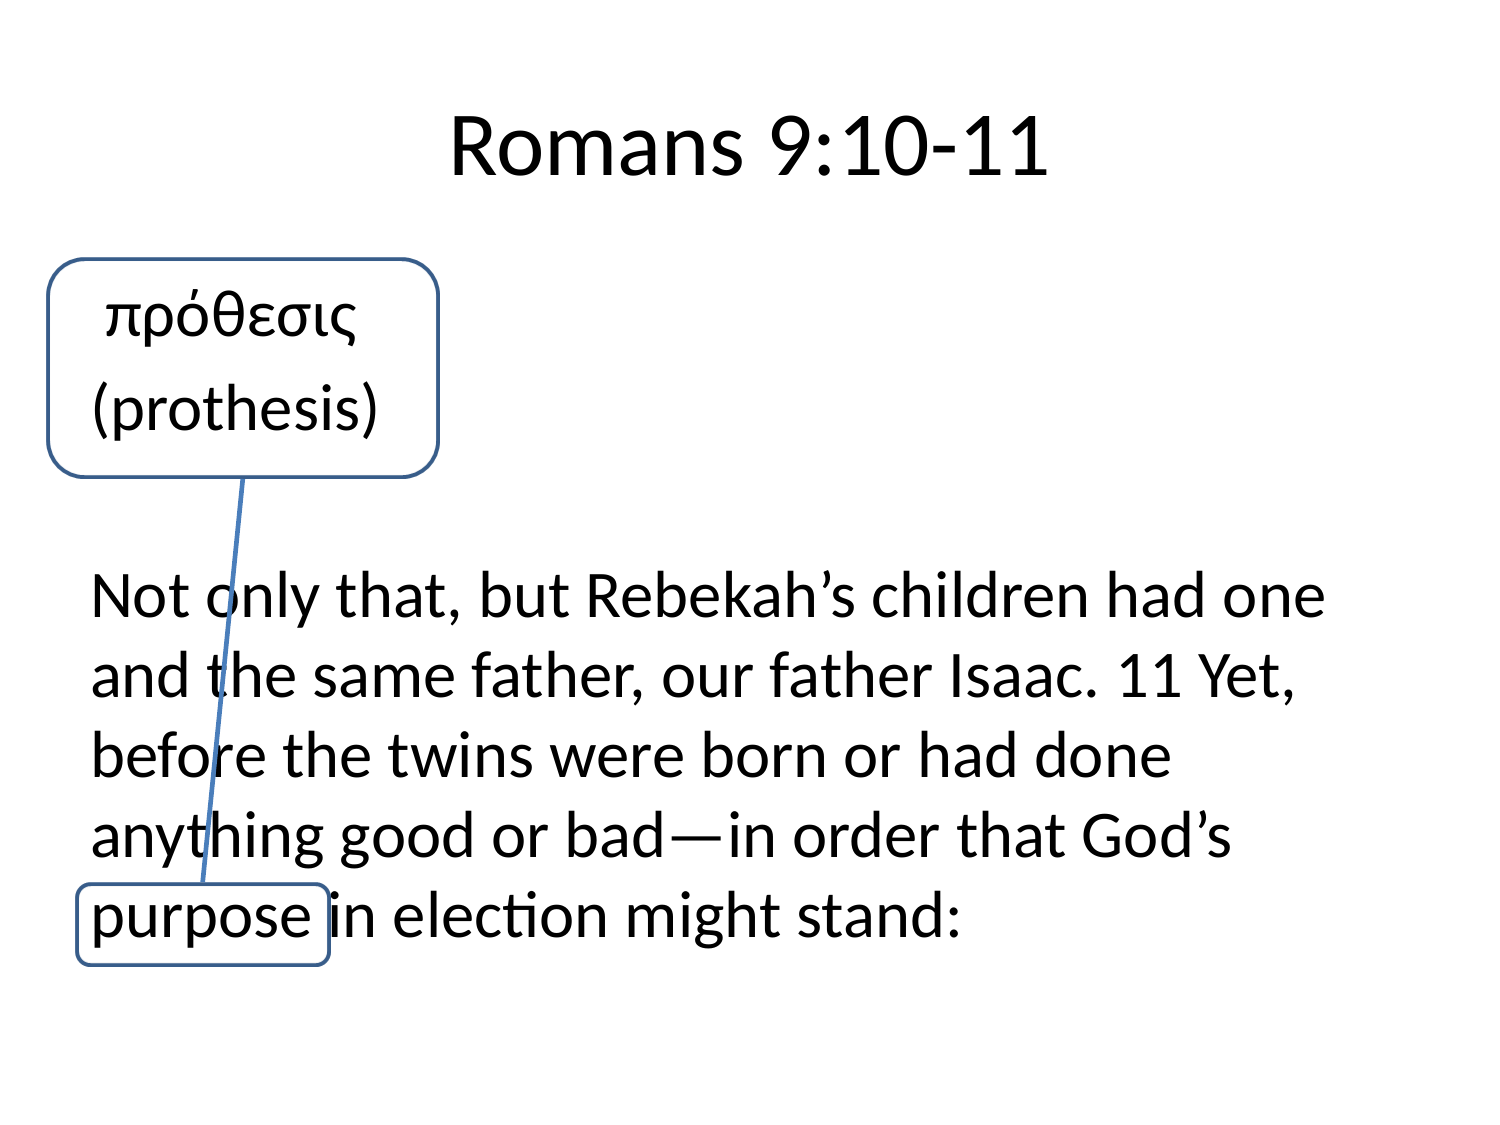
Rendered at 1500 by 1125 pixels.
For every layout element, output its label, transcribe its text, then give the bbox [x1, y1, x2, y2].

picture [46, 257, 440, 480]
picture [74, 881, 331, 967]
title Romans 9:10-11 [75, 45, 1425, 233]
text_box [202, 478, 243, 883]
list πρόθεσις (prothesis) Not only that, but Rebekah’s children had one and the same father, our father Isaac. 11 Yet, before the twins were born or had done anything good or bad—in order that God’s purpose in election might stand: [75, 262, 1425, 1005]
